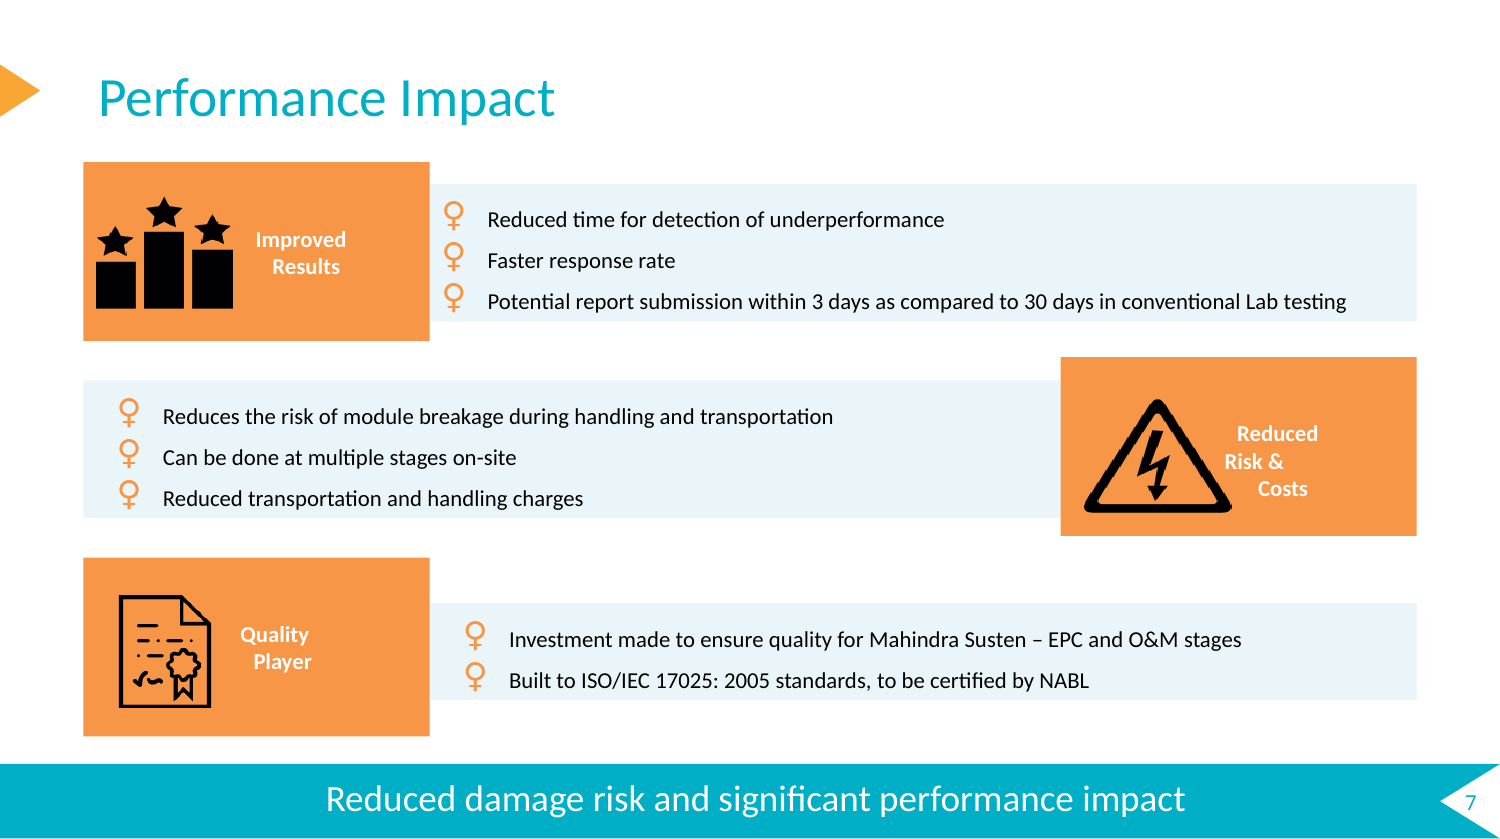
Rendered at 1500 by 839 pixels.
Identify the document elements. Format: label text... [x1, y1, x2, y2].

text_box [83, 356, 1417, 540]
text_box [83, 557, 1417, 743]
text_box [83, 162, 1417, 344]
title Performance Impact [83, 24, 1417, 161]
list Reduced damage risk and significant performance impact [75, 767, 1438, 839]
